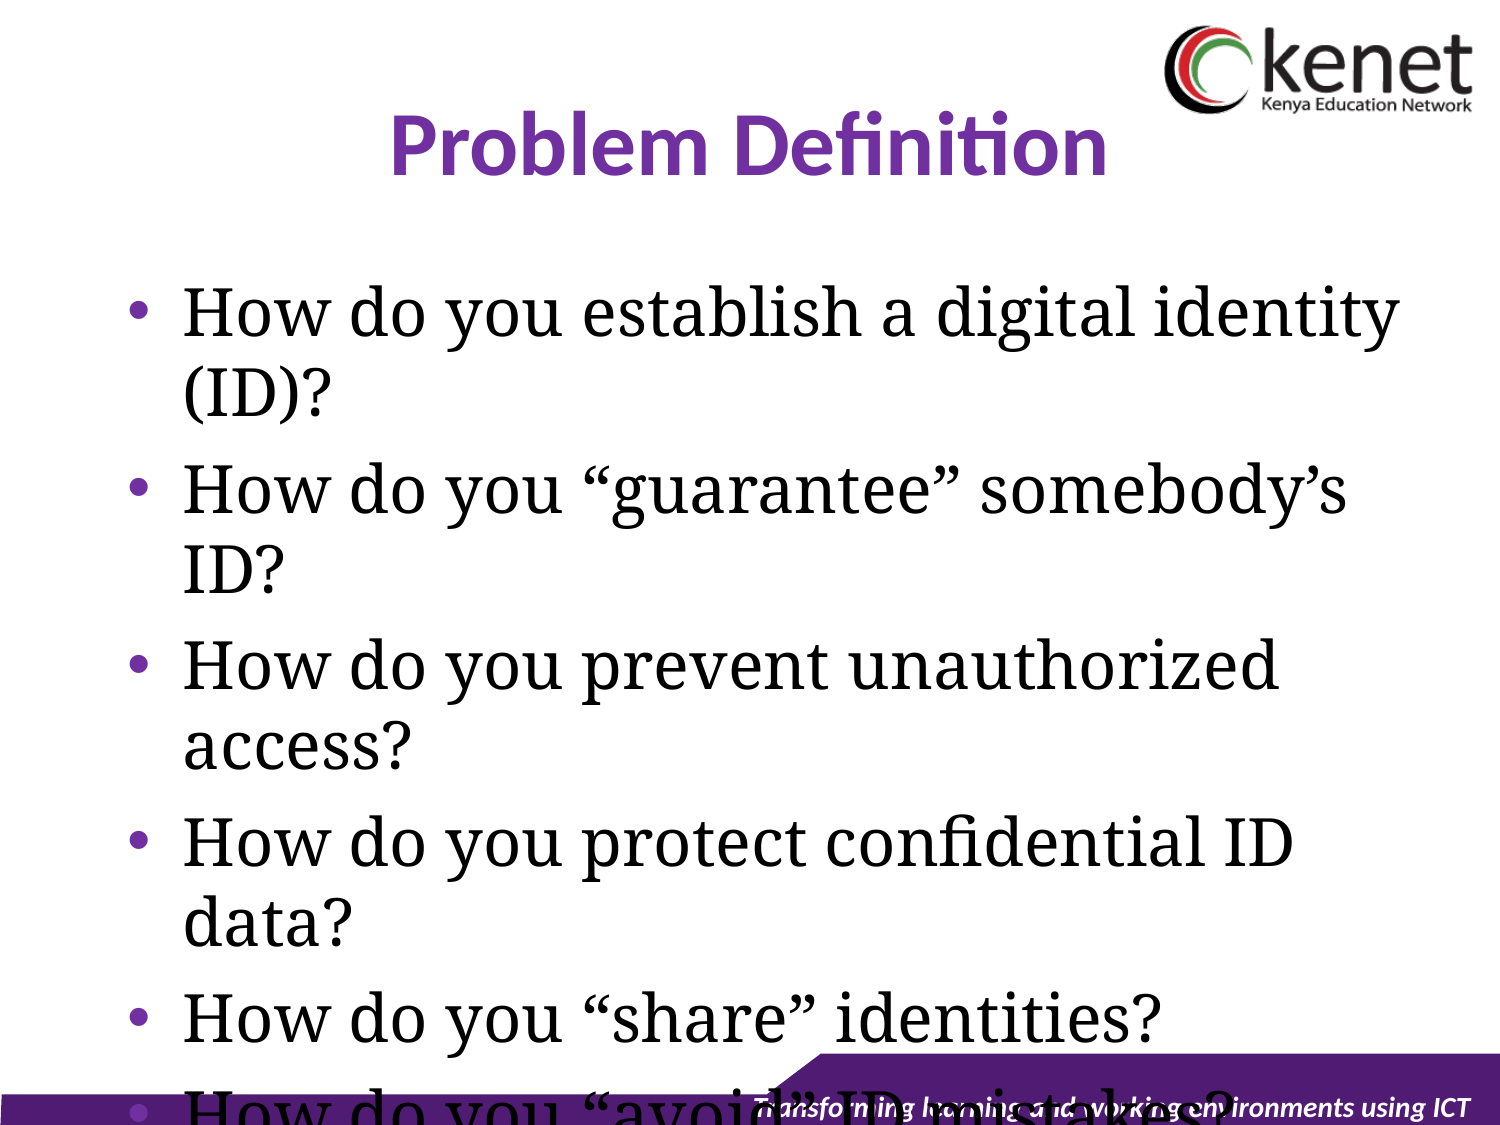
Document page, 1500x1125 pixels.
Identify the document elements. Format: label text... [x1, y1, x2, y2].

picture [1163, 11, 1477, 118]
text_box [785, 1053, 1500, 1080]
text_box [0, 1094, 738, 1125]
text_box Problem Definition [74, 45, 1425, 233]
text_box How do you establish a digital identity (ID)? How do you “guarantee” somebody’s ID? How do you prevent unauthorized access? How do you protect confidential ID data? How do you “share” identities? How do you “avoid” ID mistakes? [112, 262, 1436, 917]
text_box Transforming learning and working environments using ICT [738, 1080, 1500, 1125]
